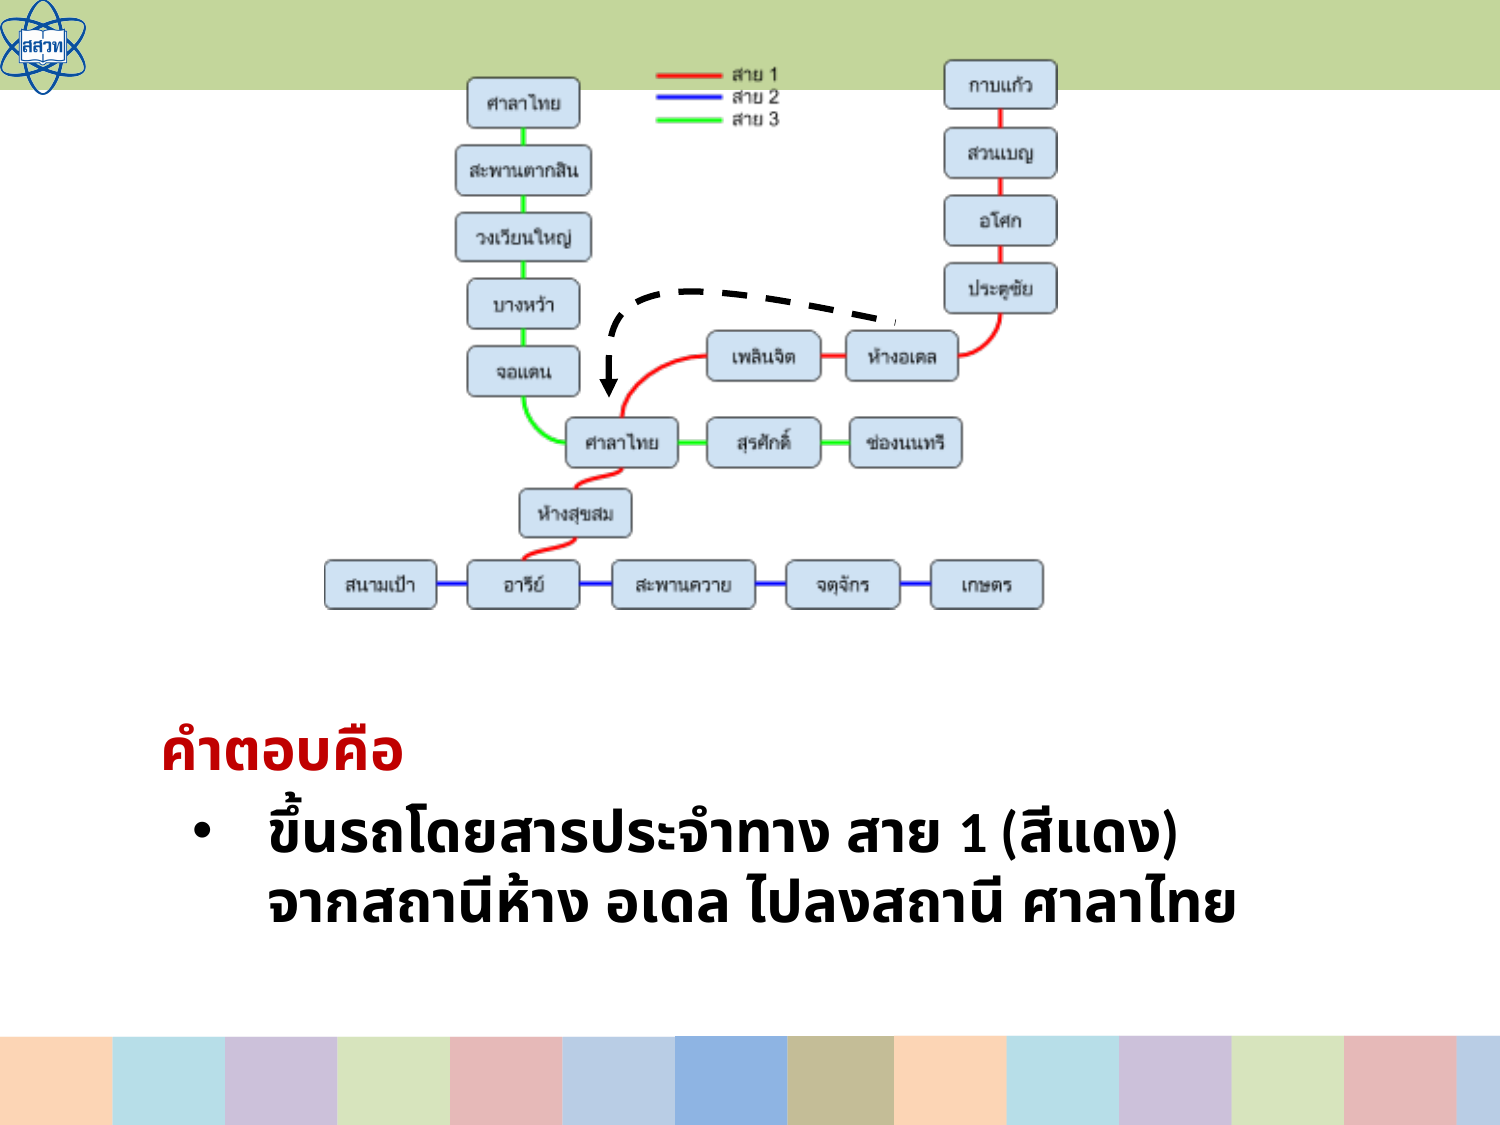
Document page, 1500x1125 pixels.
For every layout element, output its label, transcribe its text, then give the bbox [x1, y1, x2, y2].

picture [324, 54, 1058, 610]
text_box ขึ้นรถโดยสารประจำทาง สาย 1 (สีแดง) จากสถานีห้าง อเดล ไปลงสถานี ศาลาไทย [177, 786, 1300, 1002]
picture [0, 0, 86, 95]
text_box คำตอบคือ [145, 704, 436, 859]
